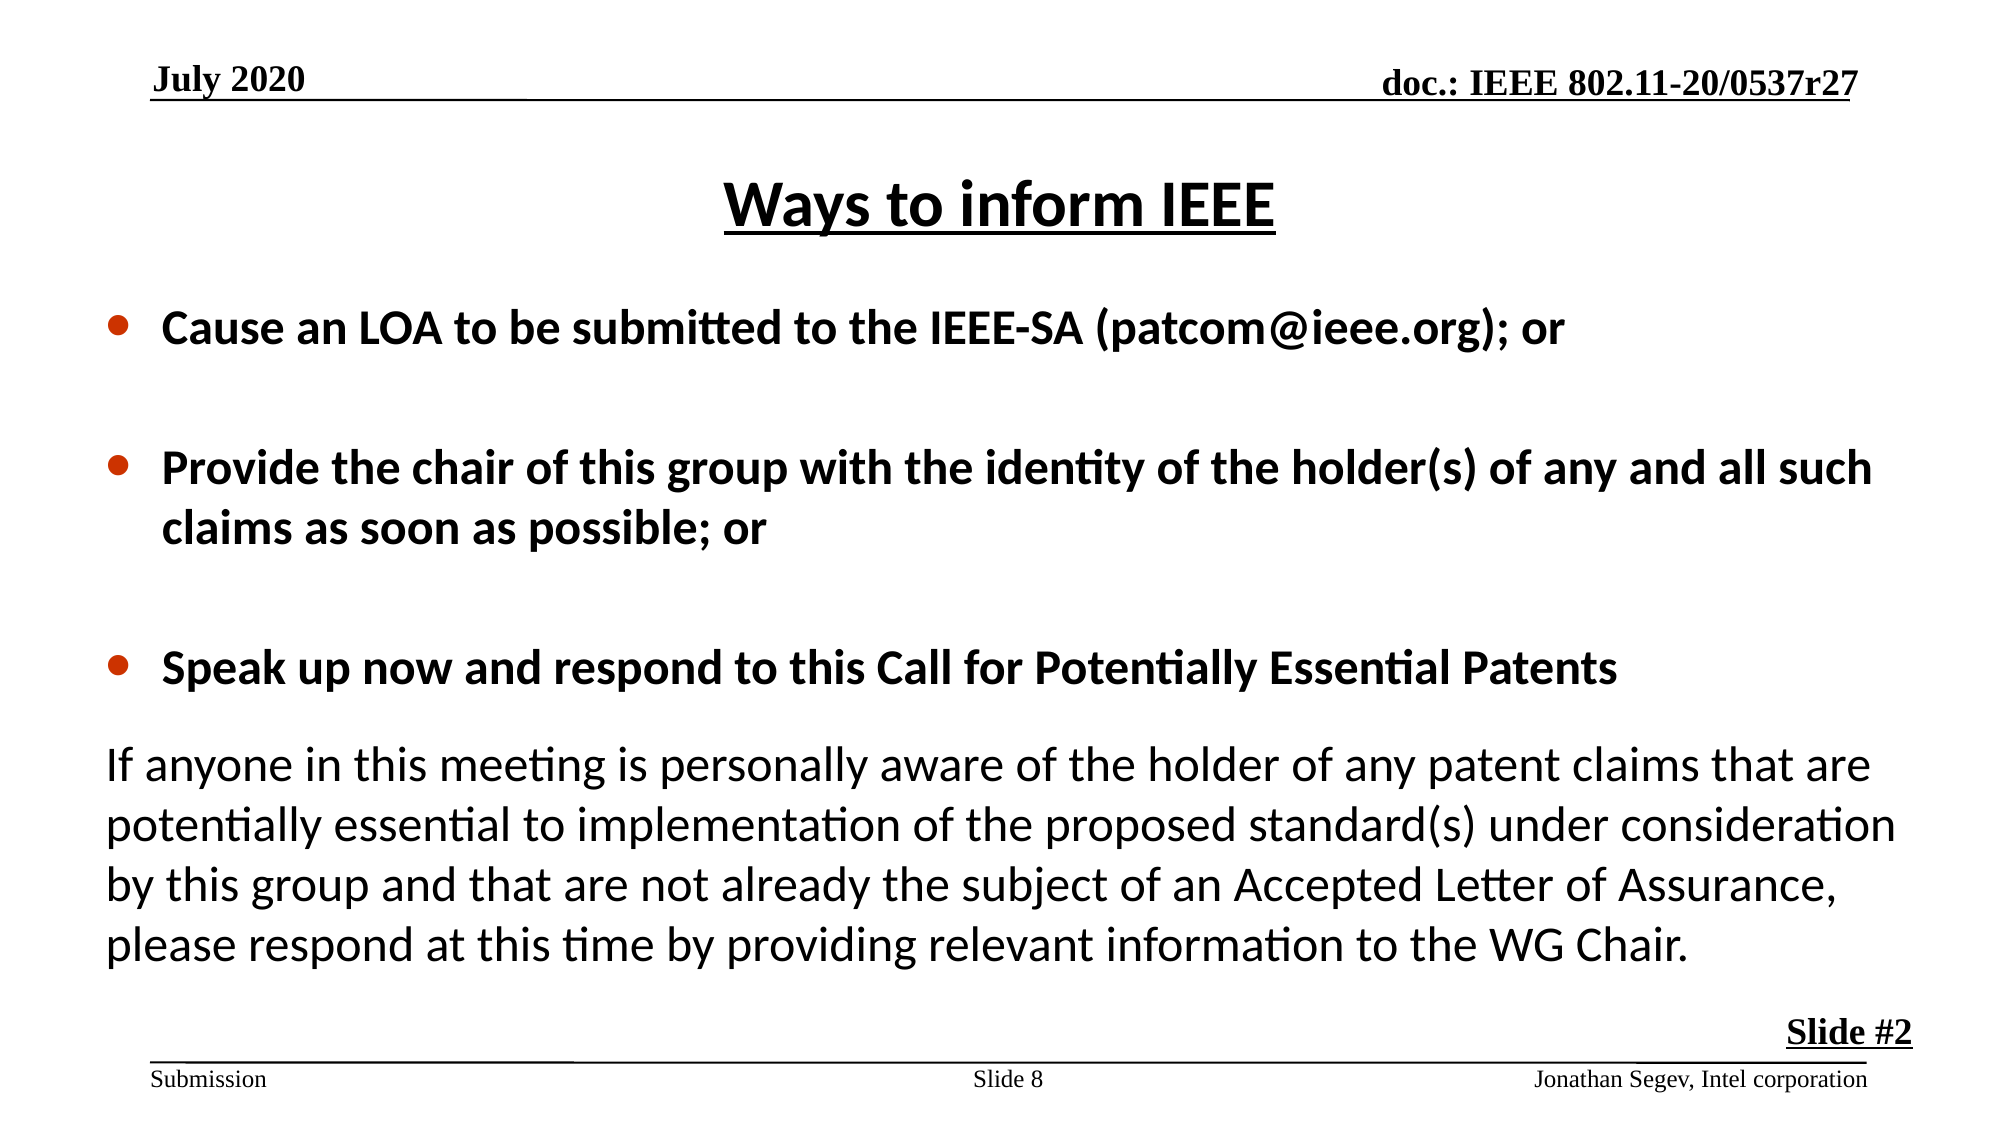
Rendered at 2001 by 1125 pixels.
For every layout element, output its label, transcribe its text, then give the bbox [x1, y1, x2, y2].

title Ways to inform IEEE [149, 112, 1850, 286]
text_box Slide #2 [1771, 999, 1928, 1060]
footer Jonathan Segev, Intel corporation [1171, 1061, 1869, 1093]
slide_number Slide 8 [950, 1061, 1067, 1123]
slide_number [152, 54, 563, 100]
list Cause an LOA to be submitted to the IEEE-SA (patcom@ieee.org); or Provide the chair of this group with the identity of the holder(s) of any and all such claims as soon as possible; or Speak up now and respond to this Call for Potentially Essential Patents If anyone in this meeting is personally aware of the holder of any patent claims that are potentially essential to implementation of the proposed standard(s) under consideration by this group and that are not already the subject of an Accepted Letter of Assurance, please respond at this time by providing relevant information to the WG Chair. [90, 286, 1946, 1000]
